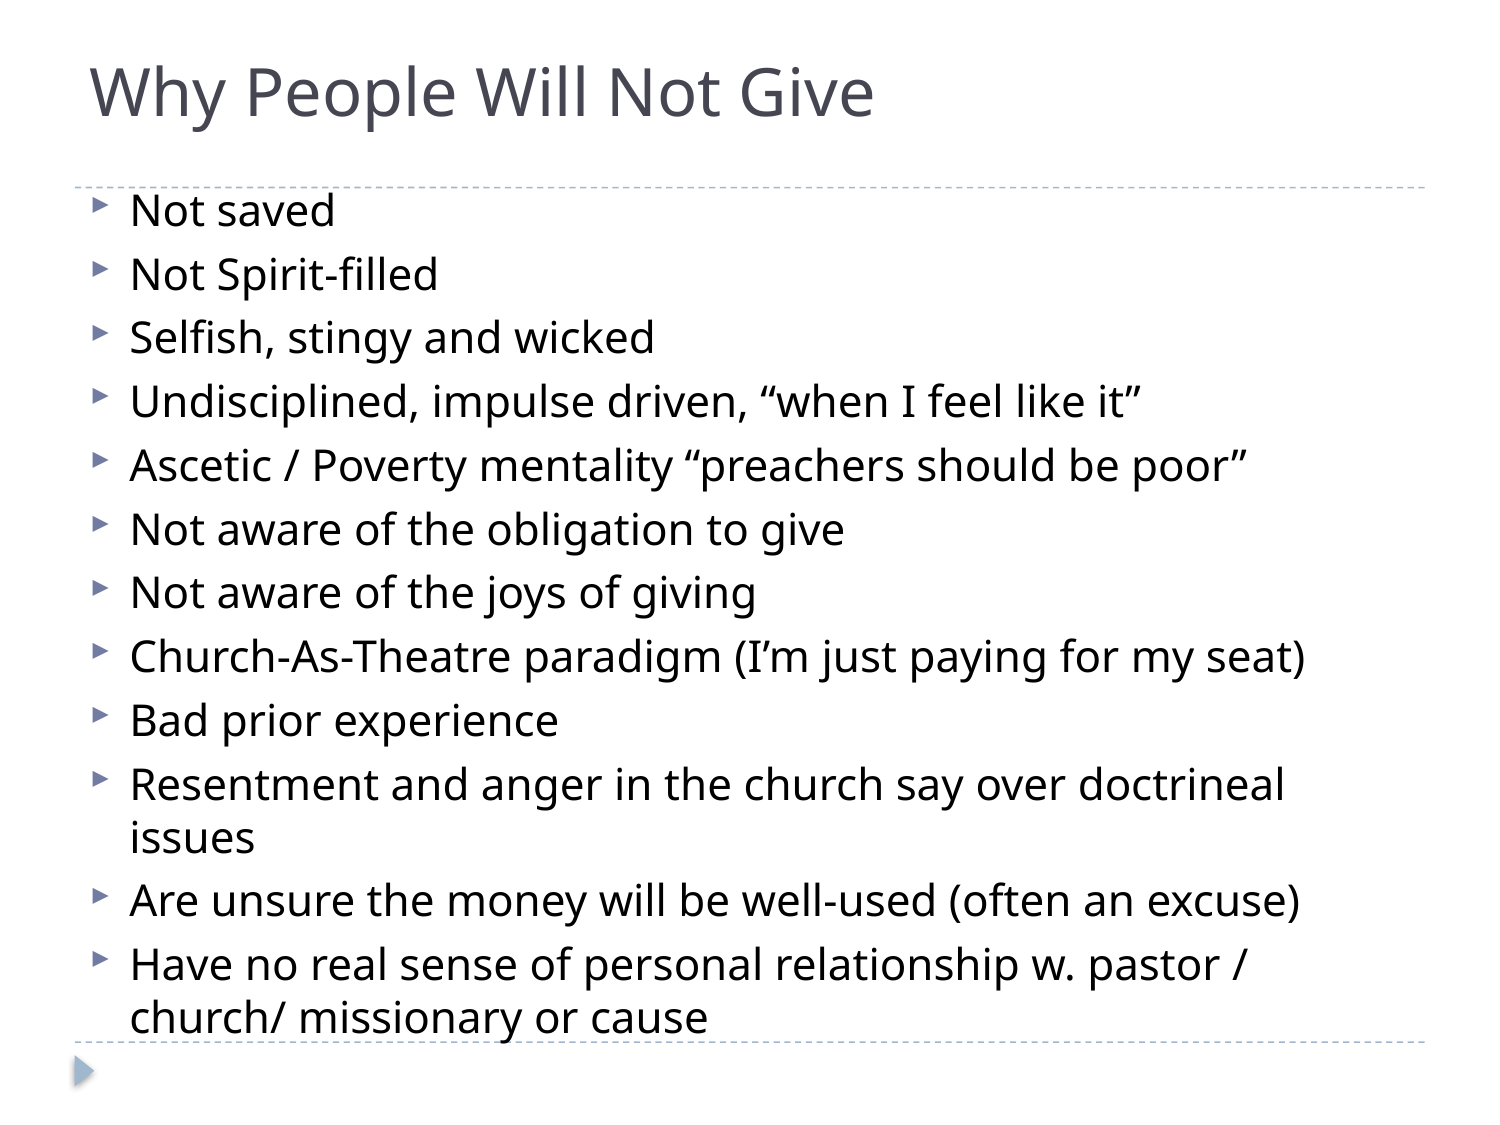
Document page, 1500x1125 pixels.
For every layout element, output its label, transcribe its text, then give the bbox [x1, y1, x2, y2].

title Why People Will Not Give [75, 24, 1425, 138]
list Not saved Not Spirit-filled Selfish, stingy and wicked Undisciplined, impulse driven, “when I feel like it” Ascetic / Poverty mentality “preachers should be poor” Not aware of the obligation to give Not aware of the joys of giving Church-As-Theatre paradigm (I’m just paying for my seat) Bad prior experience Resentment and anger in the church say over doctrineal issues Are unsure the money will be well-used (often an excuse) Have no real sense of personal relationship w. pastor / church/ missionary or cause [75, 174, 1425, 1050]
